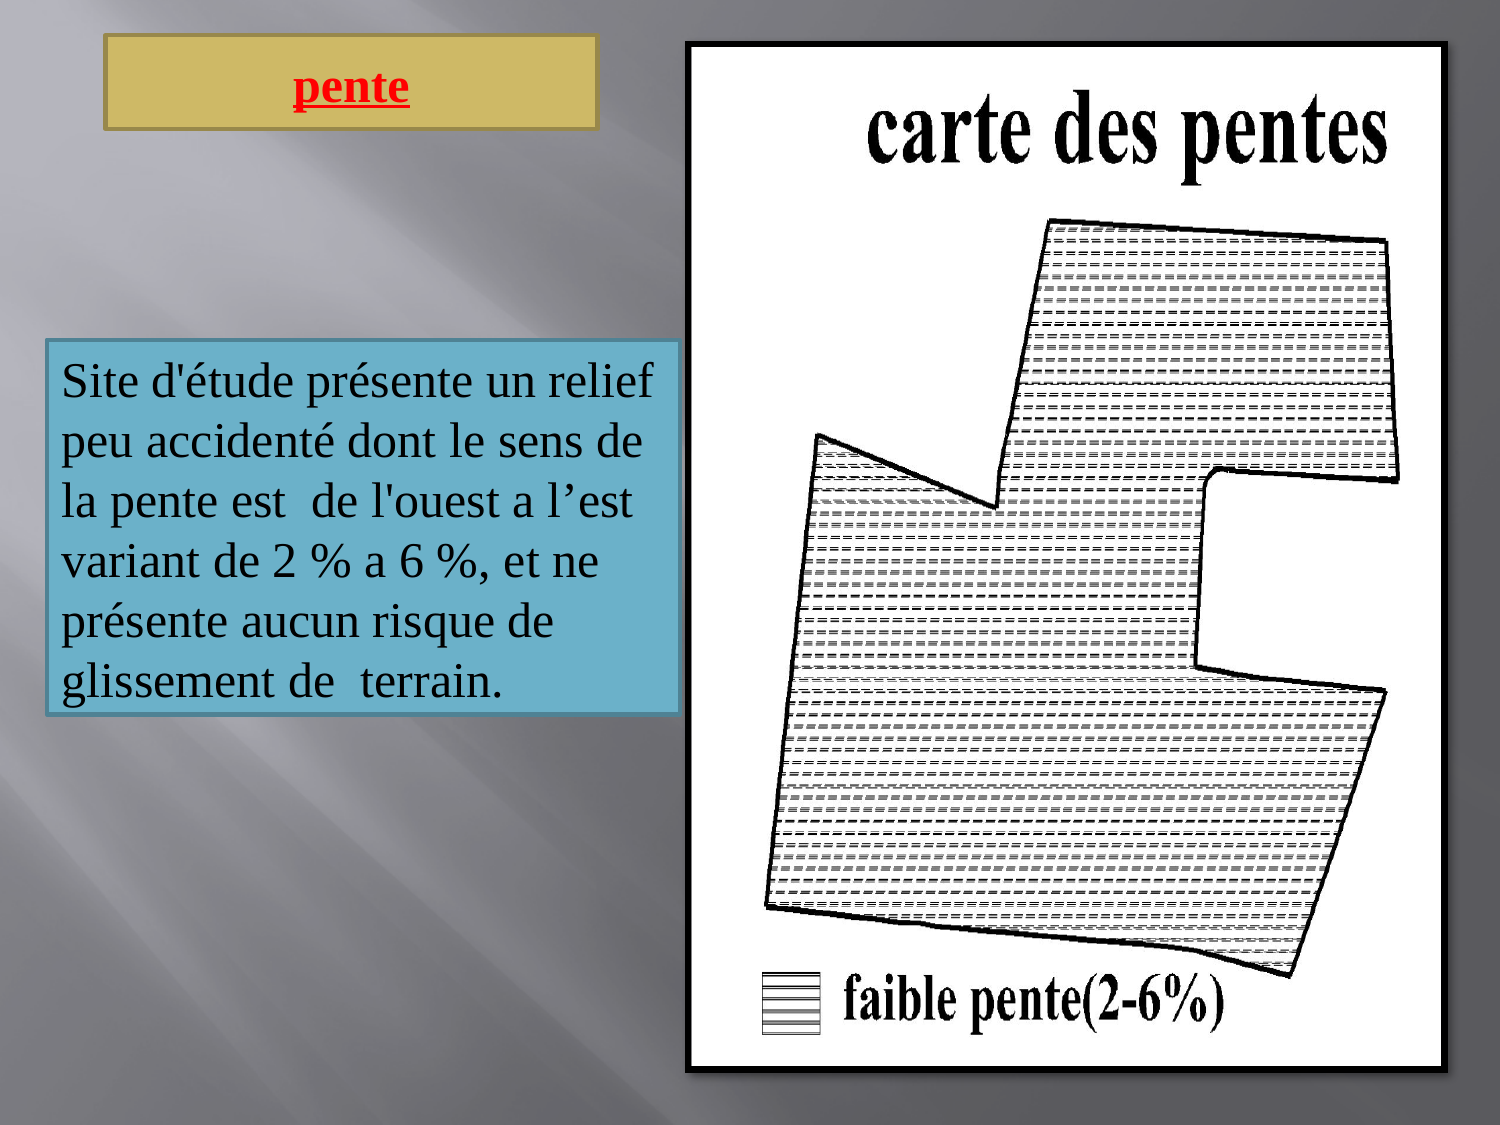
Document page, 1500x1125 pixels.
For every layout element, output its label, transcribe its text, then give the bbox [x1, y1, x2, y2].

text_box Site d'étude présente un relief peu accidenté dont le sens de la pente est de l'ouest a l’est variant de 2 % a 6 %, et ne présente aucun risque de glissement de terrain. [45, 338, 556, 717]
text_box pente [103, 33, 600, 131]
picture [556, 47, 1500, 1066]
